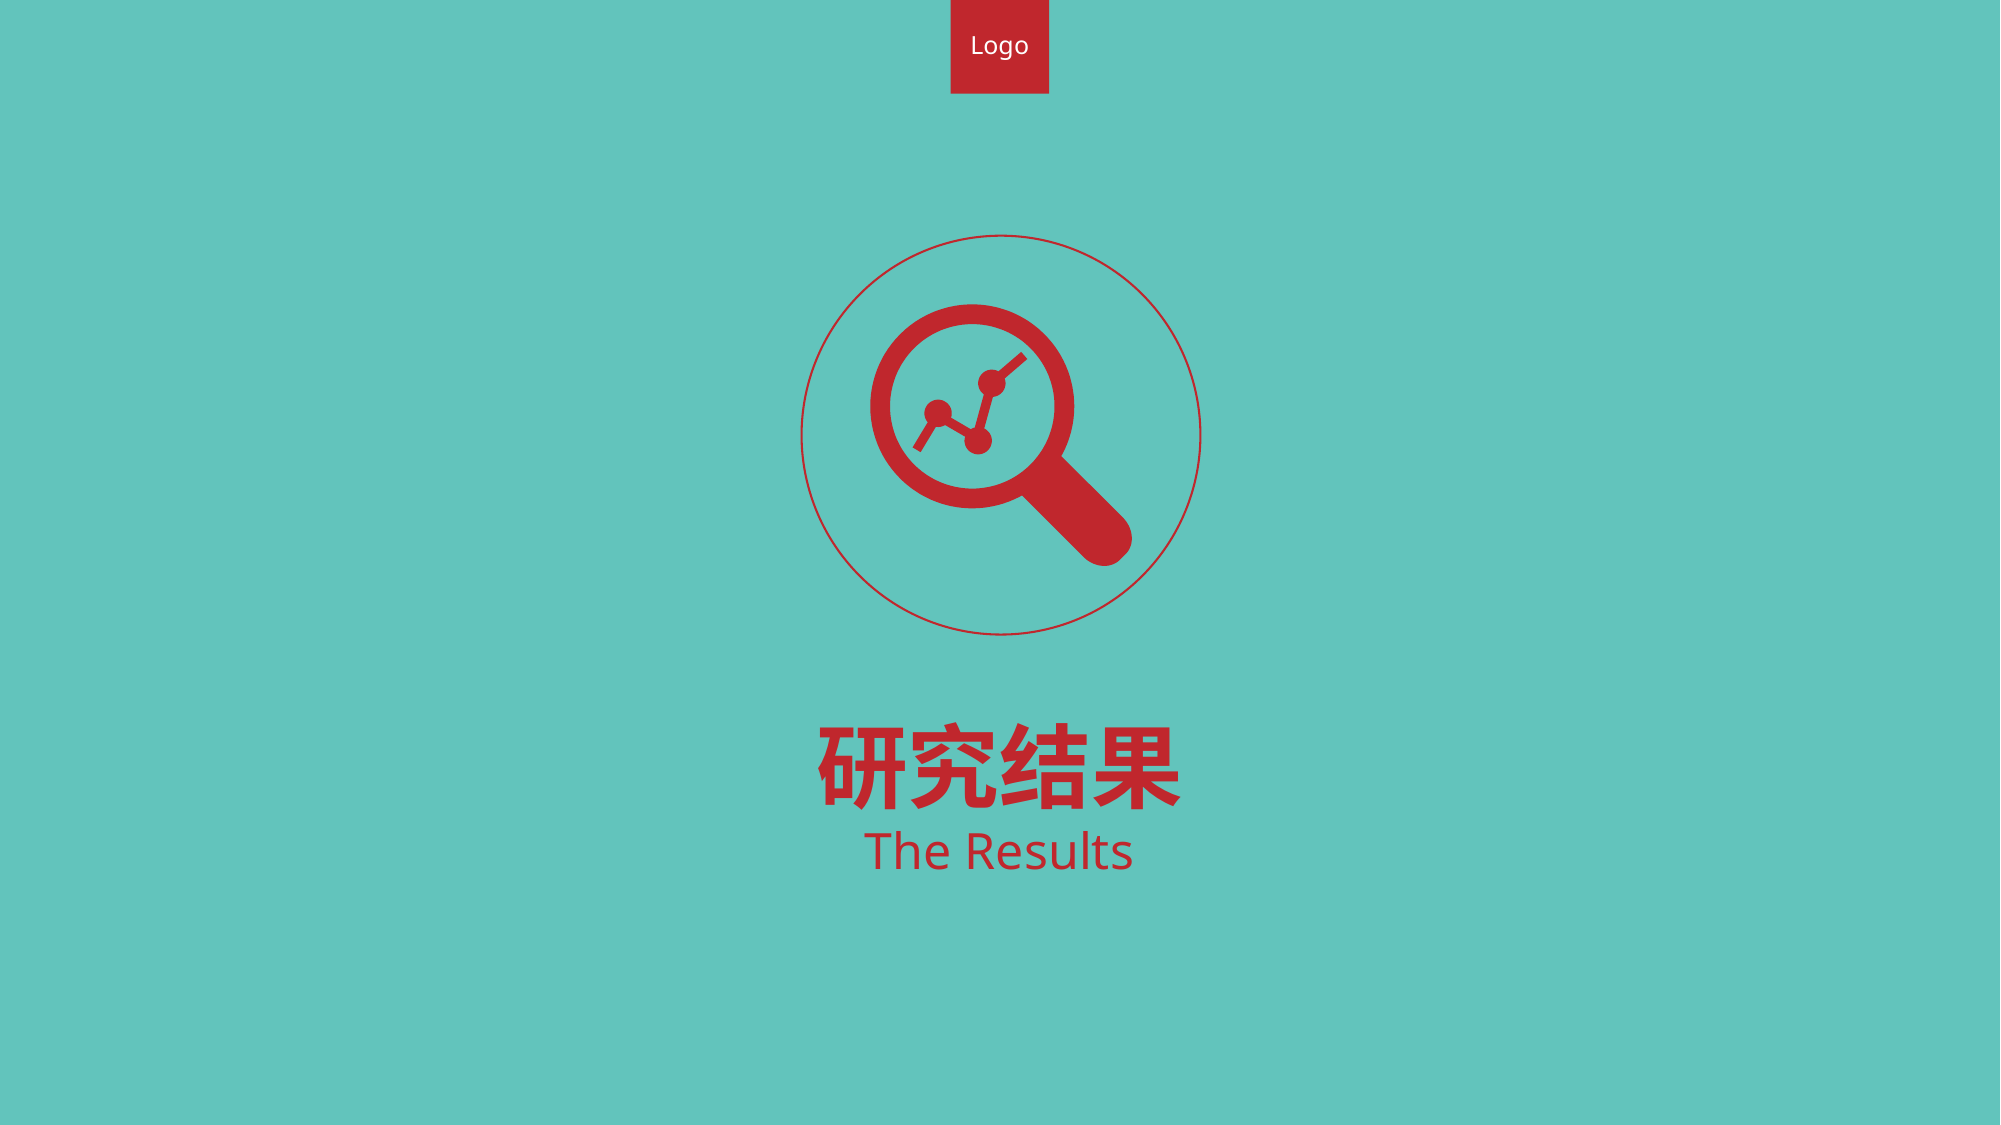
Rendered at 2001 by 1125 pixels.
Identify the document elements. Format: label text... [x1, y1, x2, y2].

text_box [801, 235, 1201, 635]
text_box 研究结果 The Results [801, 702, 1199, 888]
text_box Logo [950, 0, 1050, 95]
